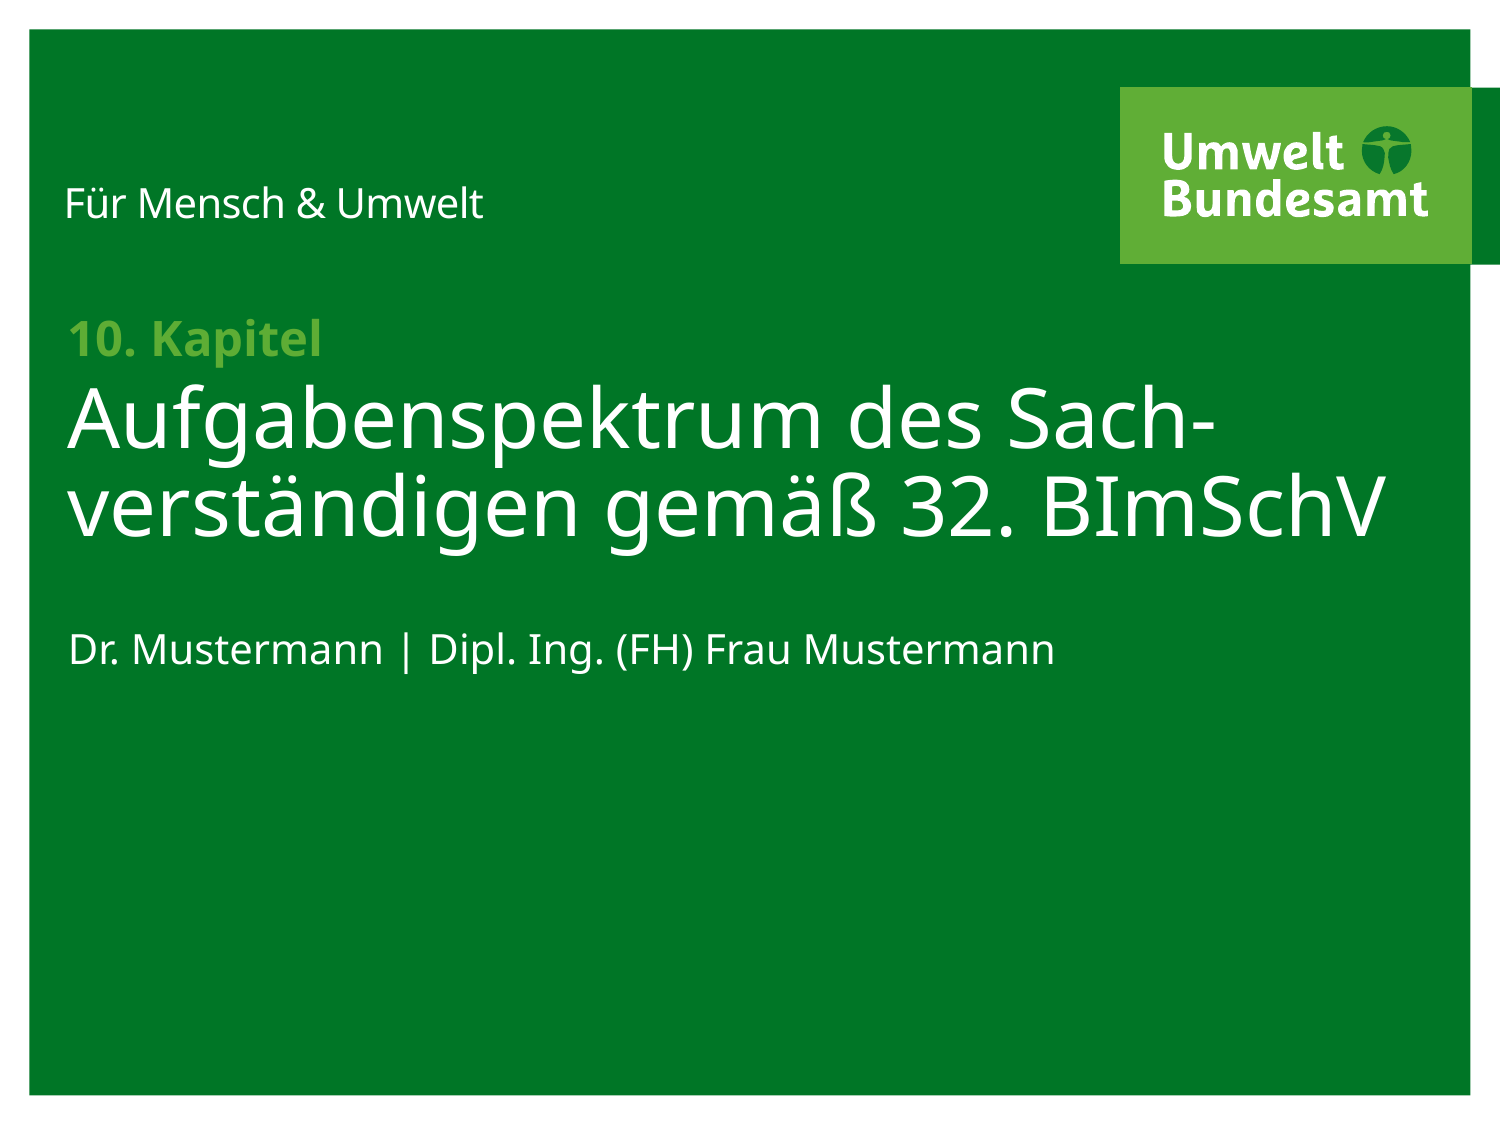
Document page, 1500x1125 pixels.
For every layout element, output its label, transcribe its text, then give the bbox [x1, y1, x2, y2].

list Dr. Mustermann | Dipl. Ing. (FH) Frau Mustermann [67, 623, 1427, 1007]
subtitle Aufgabenspektrum des Sach- verständigen gemäß 32. BImSchV [67, 377, 1427, 621]
title 10. Kapitel [67, 307, 1427, 367]
